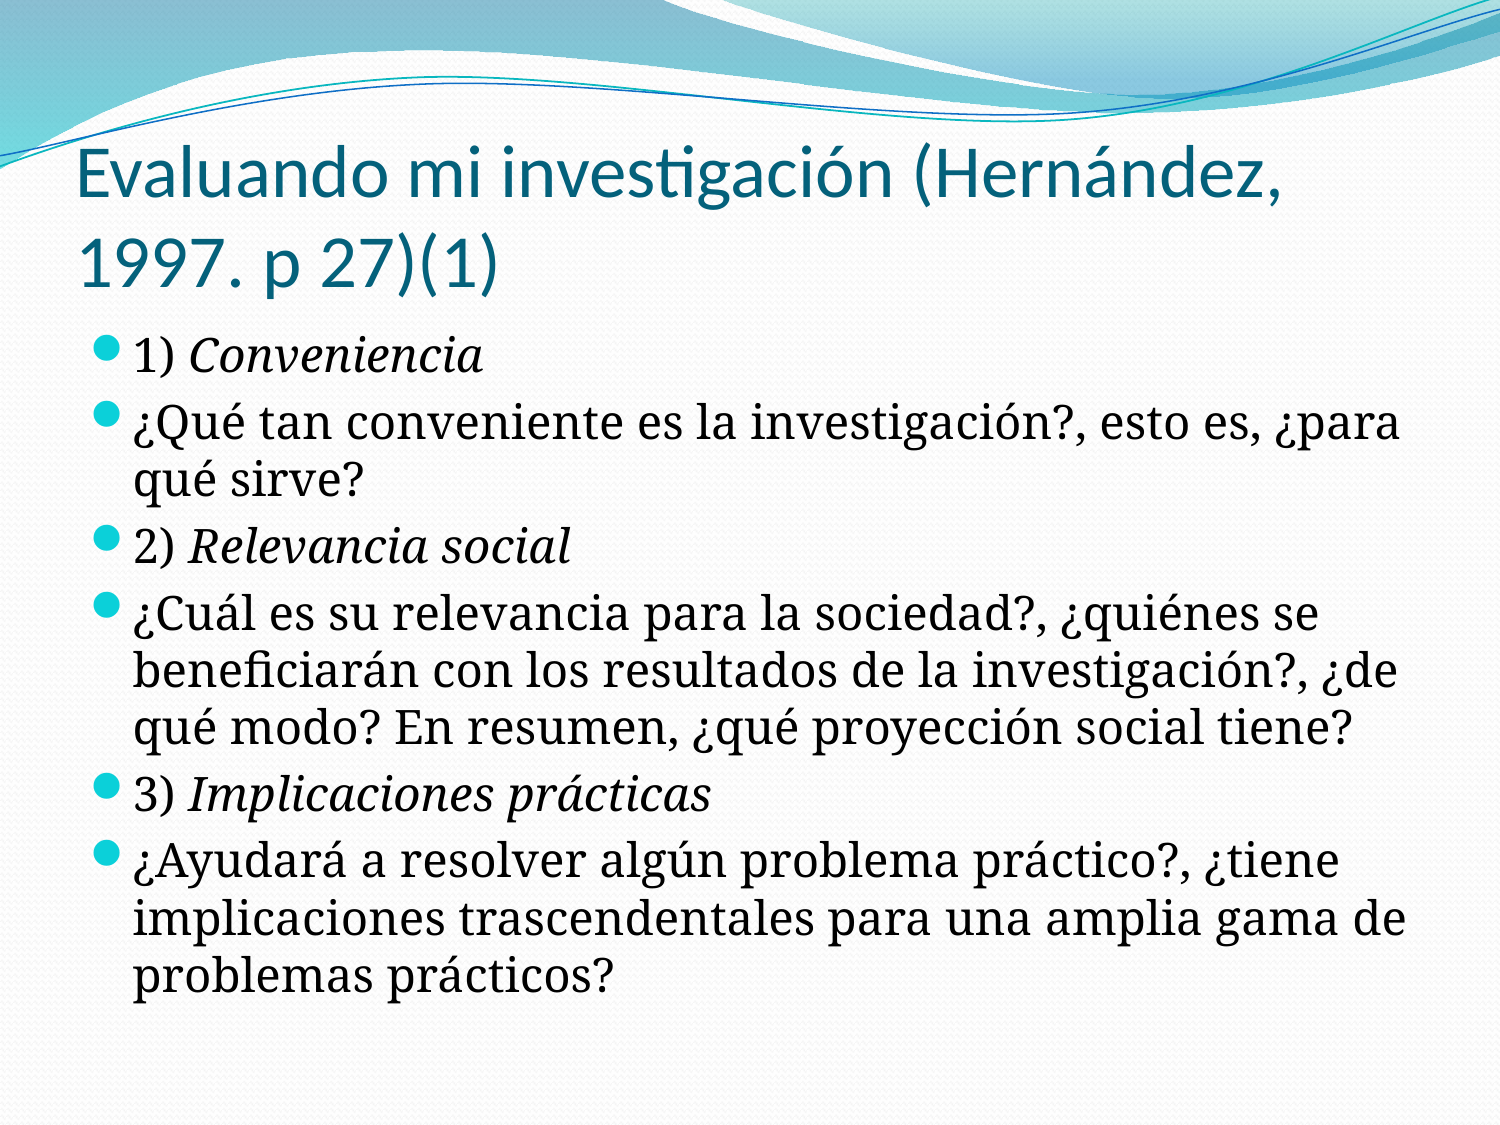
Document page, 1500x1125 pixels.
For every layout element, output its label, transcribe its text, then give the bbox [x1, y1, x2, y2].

title Evaluando mi investigación (Hernández, 1997. p 27)(1) [75, 115, 1425, 303]
list 1) Conveniencia ¿Qué tan conveniente es la investigación?, esto es, ¿para qué sirve? 2) Relevancia social ¿Cuál es su relevancia para la sociedad?, ¿quiénes se beneficiarán con los resultados de la investigación?, ¿de qué modo? En resumen, ¿qué proyección social tiene? 3) Implicaciones prácticas ¿Ayudará a resolver algún problema práctico?, ¿tiene implicaciones trascendentales para una amplia gama de problemas prácticos? [75, 317, 1425, 1038]
